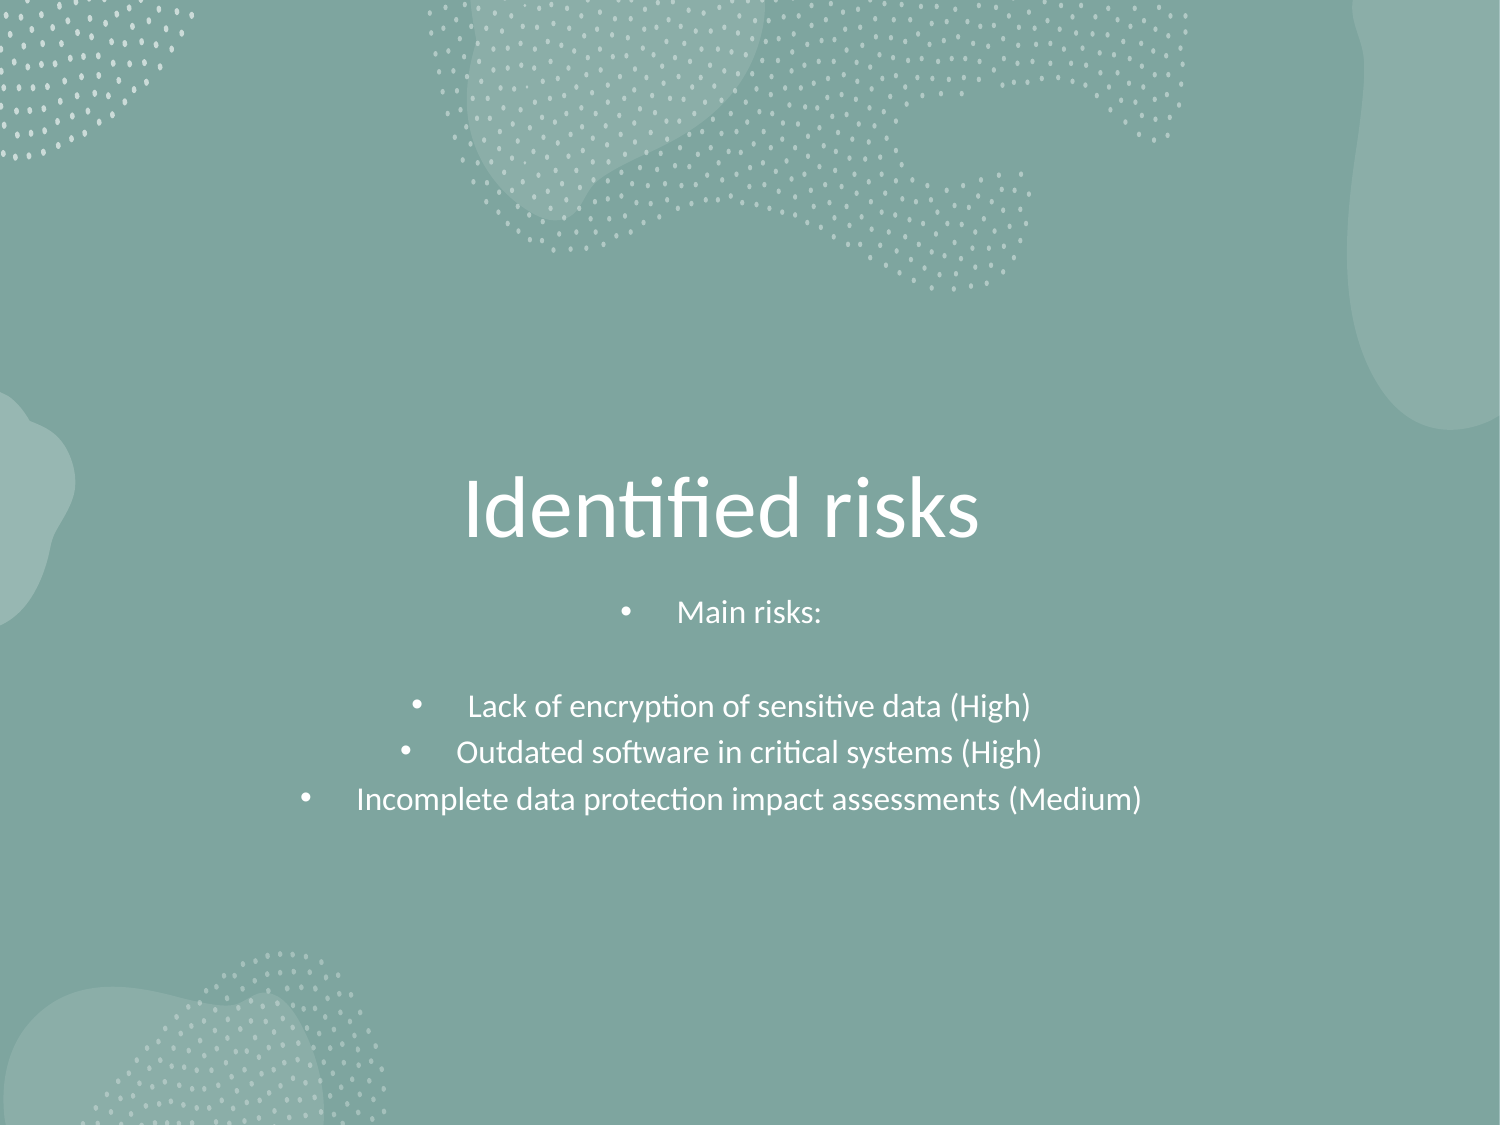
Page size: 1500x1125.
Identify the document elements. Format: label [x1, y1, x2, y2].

text_box [0, 0, 1500, 1125]
